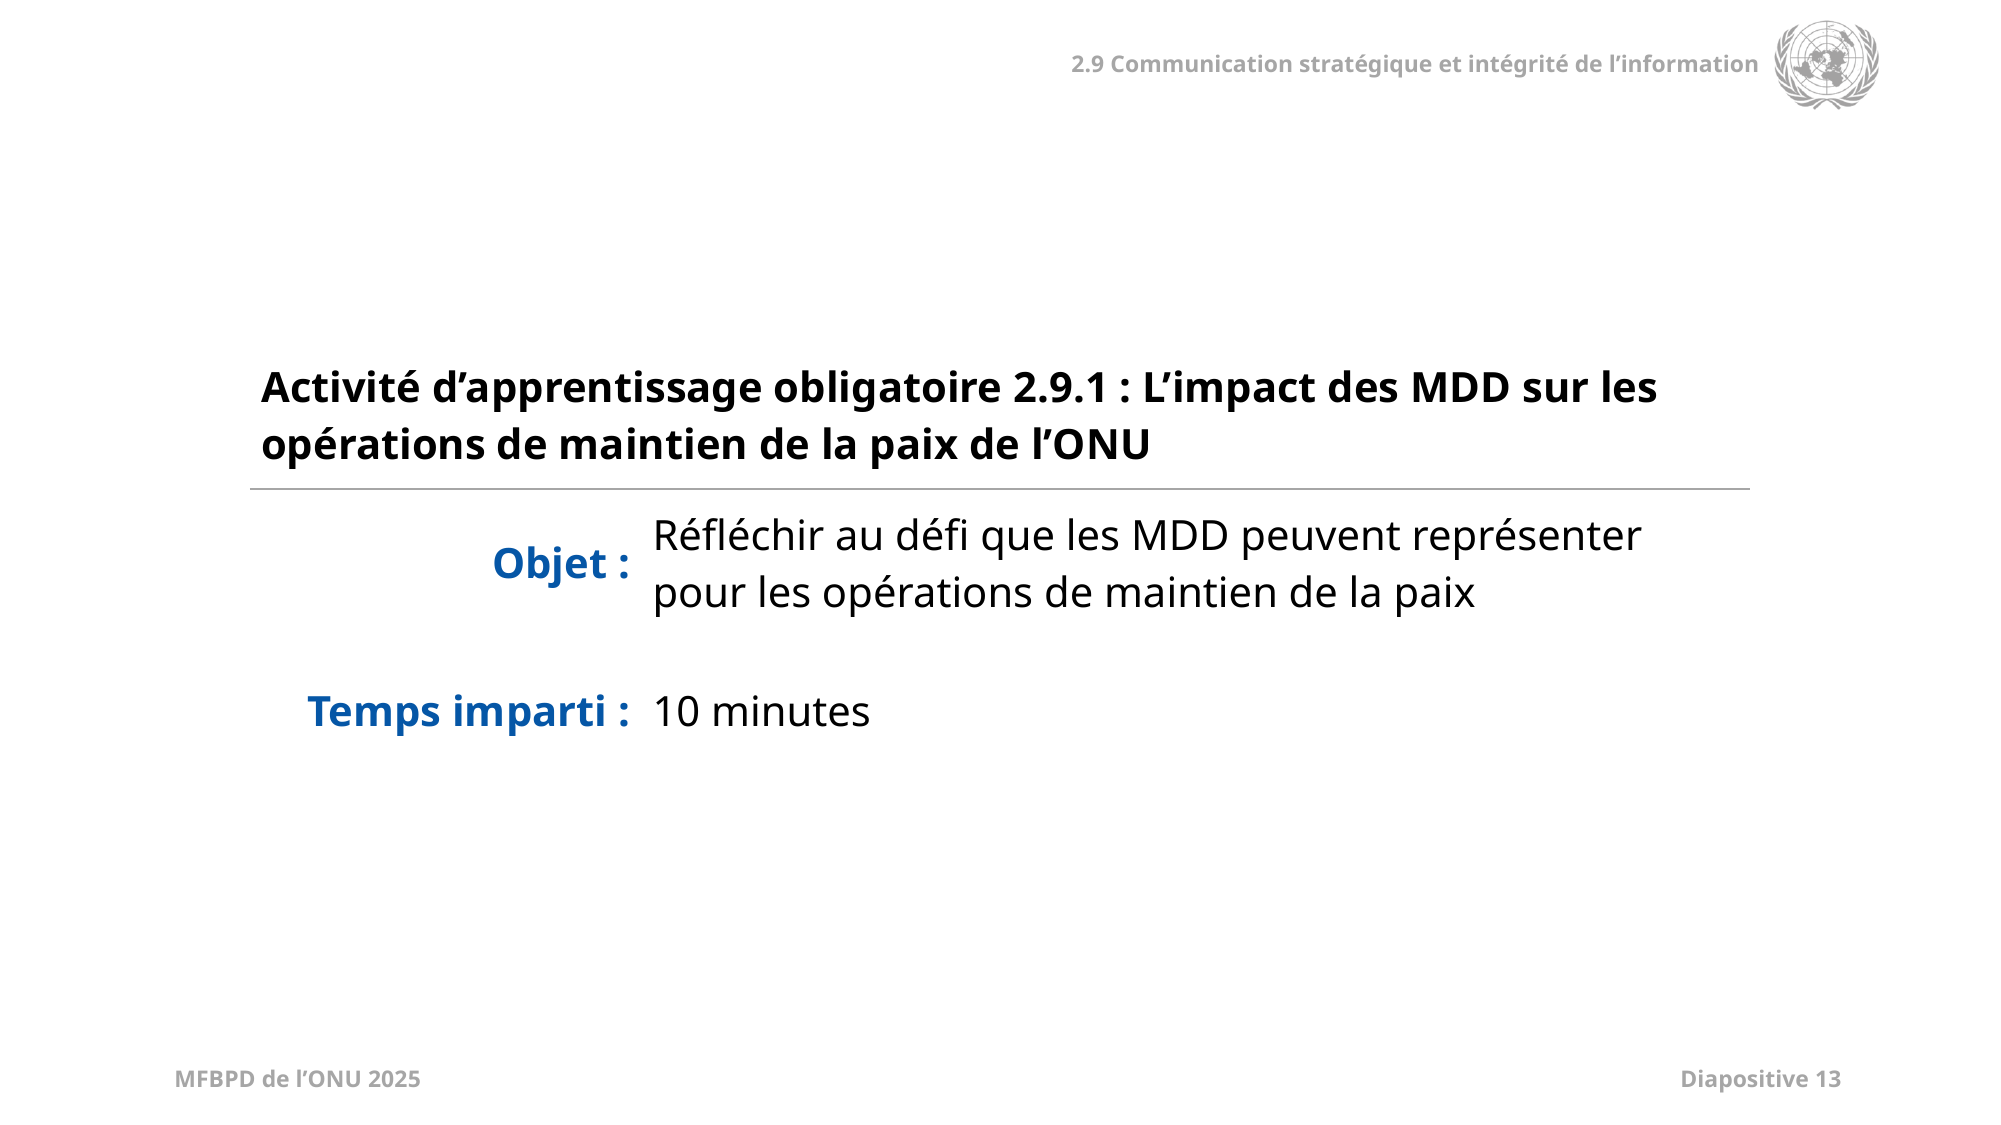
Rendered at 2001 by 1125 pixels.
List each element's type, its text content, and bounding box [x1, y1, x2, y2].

table_header Activité d’apprentissage obligatoire 2.9.1 : L’impact des MDD sur les opérations de maintien de la paix de l’ONU [250, 341, 1750, 488]
table_cell Temps imparti : [250, 636, 641, 784]
table_cell Réfléchir au défi que les MDD peuvent représenter pour les opérations de maintien de la paix [641, 490, 1750, 636]
table_cell Objet : [250, 490, 641, 636]
table_cell 10 minutes [641, 636, 1750, 784]
